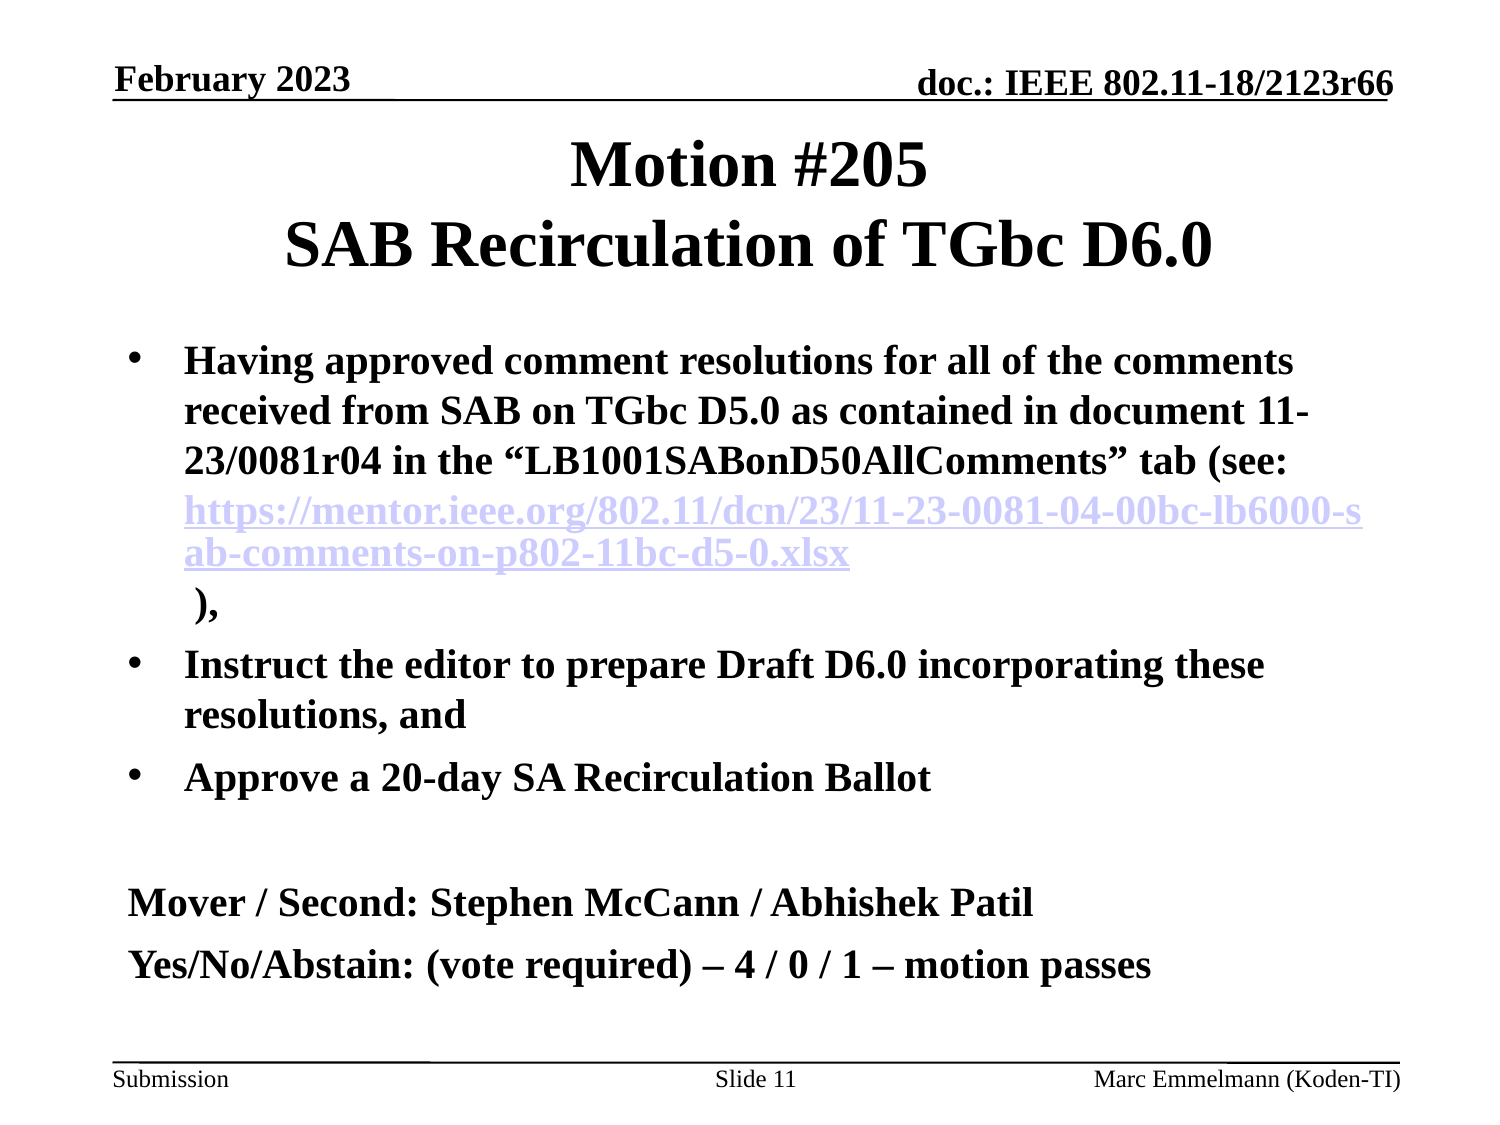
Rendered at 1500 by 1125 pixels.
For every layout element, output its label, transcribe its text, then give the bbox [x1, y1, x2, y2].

list Having approved comment resolutions for all of the comments received from SAB on TGbc D5.0 as contained in document 11-23/0081r04 in the “LB1001SABonD50AllComments” tab (see: https://mentor.ieee.org/802.11/dcn/23/11-23-0081-04-00bc-lb6000-sab-comments-on-p802-11bc-d5-0.xlsx ), Instruct the editor to prepare Draft D6.0 incorporating these resolutions, and Approve a 20-day SA Recirculation Ballot Mover / Second: Stephen McCann / Abhishek Patil Yes/No/Abstain: (vote required) – 4 / 0 / 1 – motion passes [112, 324, 1388, 1000]
slide_number Slide 11 [712, 1061, 800, 1123]
title Motion #205 SAB Recirculation of TGbc D6.0 [112, 112, 1388, 288]
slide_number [114, 54, 423, 100]
footer Marc Emmelmann (Koden-TI) [878, 1061, 1402, 1093]
